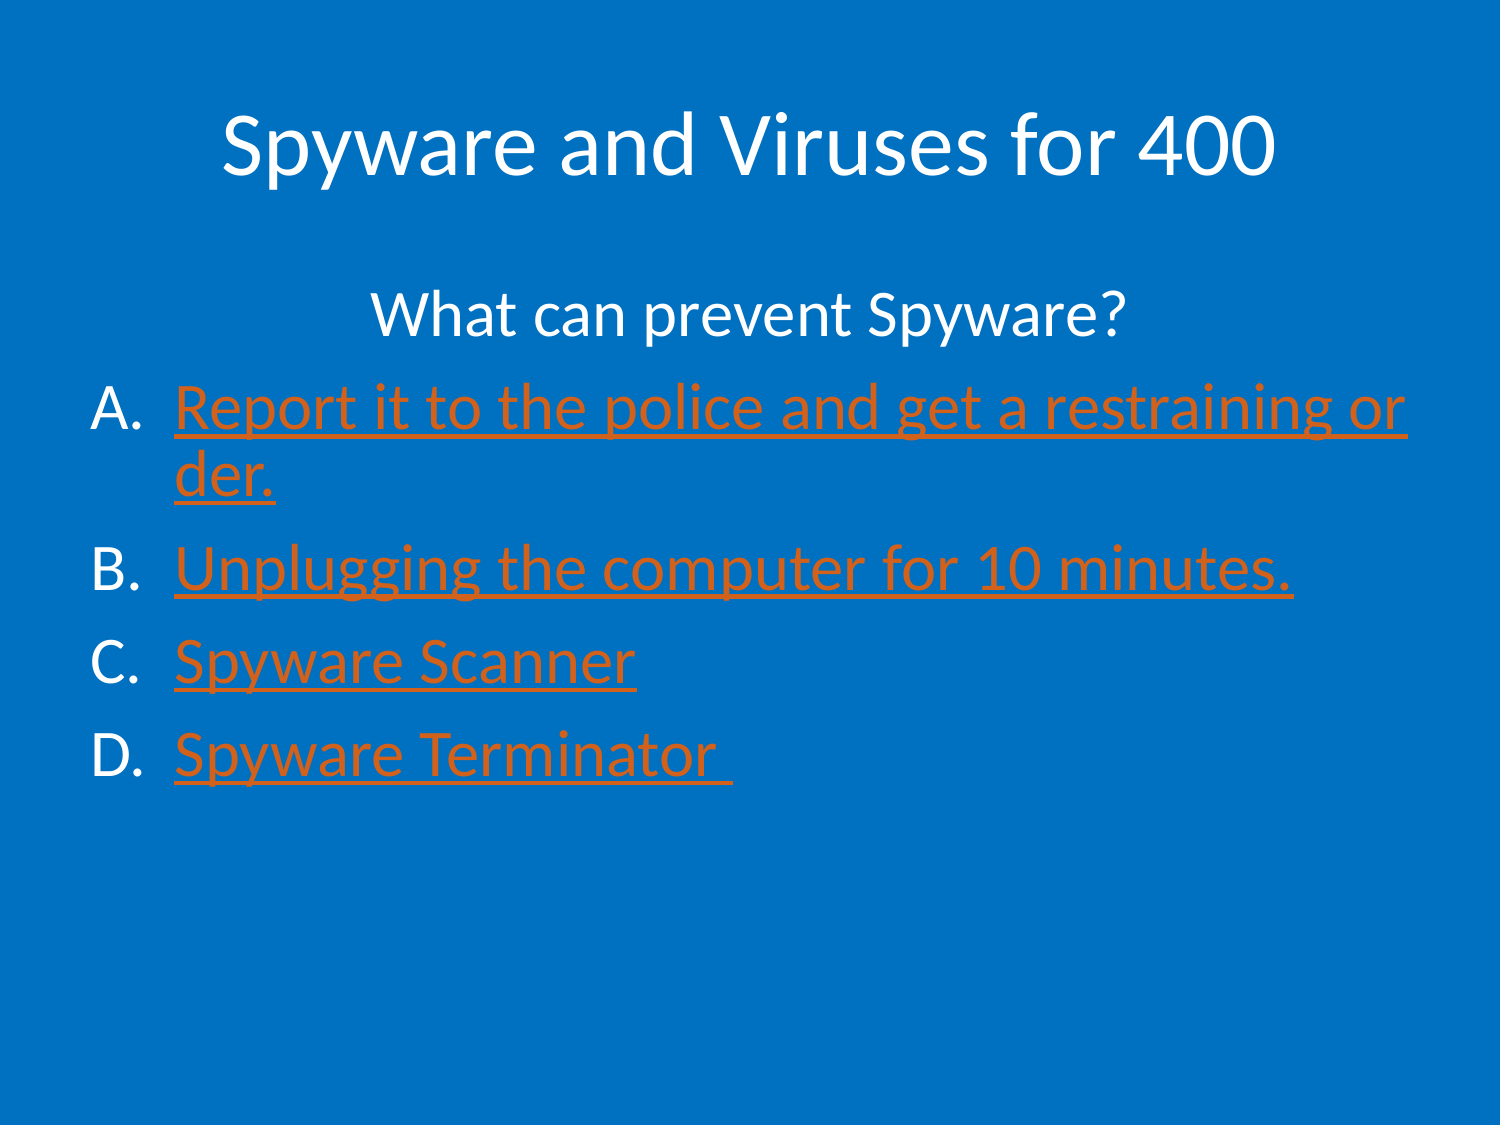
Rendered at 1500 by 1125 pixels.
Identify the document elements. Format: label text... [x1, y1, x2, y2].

list What can prevent Spyware? Report it to the police and get a restraining order. Unplugging the computer for 10 minutes. Spyware Scanner Spyware Terminator [75, 262, 1425, 1005]
title Spyware and Viruses for 400 [75, 45, 1425, 233]
